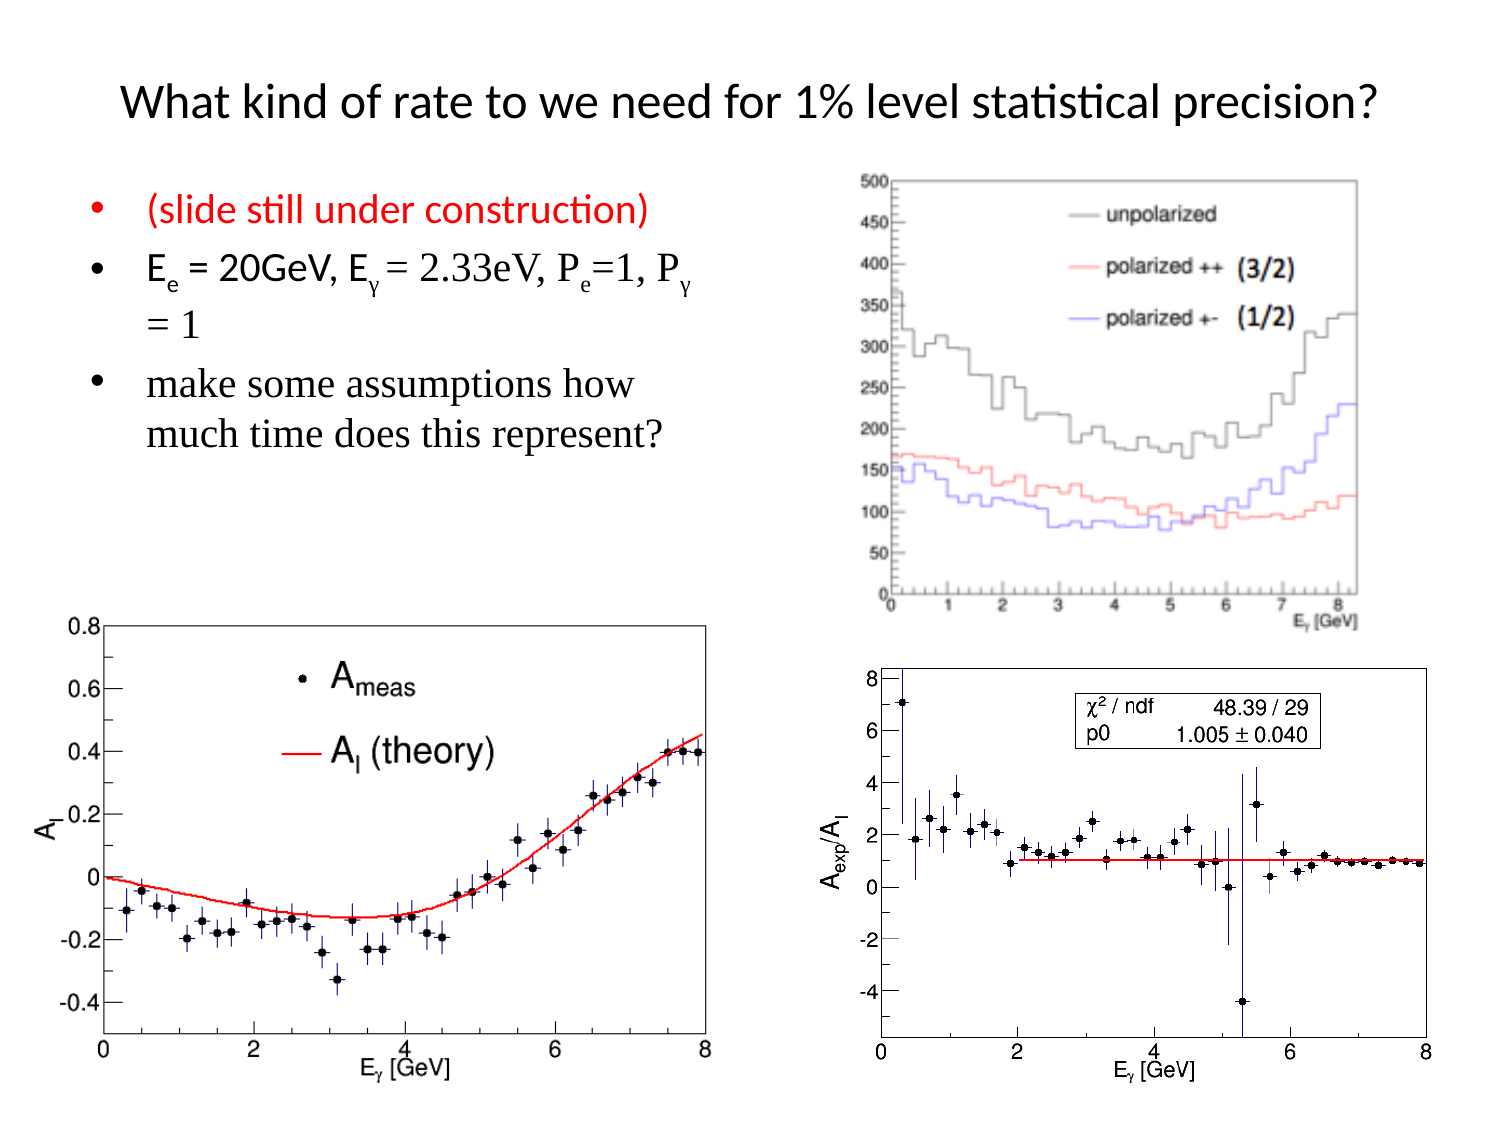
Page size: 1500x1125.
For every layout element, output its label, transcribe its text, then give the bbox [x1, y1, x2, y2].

list (slide still under construction) Ee = 20GeV, Eγ = 2.33eV, Pe=1, Pγ = 1 make some assumptions how much time does this represent? [75, 174, 711, 607]
title What kind of rate to we need for 1% level statistical precision? [75, 45, 1425, 153]
picture [30, 608, 743, 1083]
picture [814, 151, 1452, 1083]
